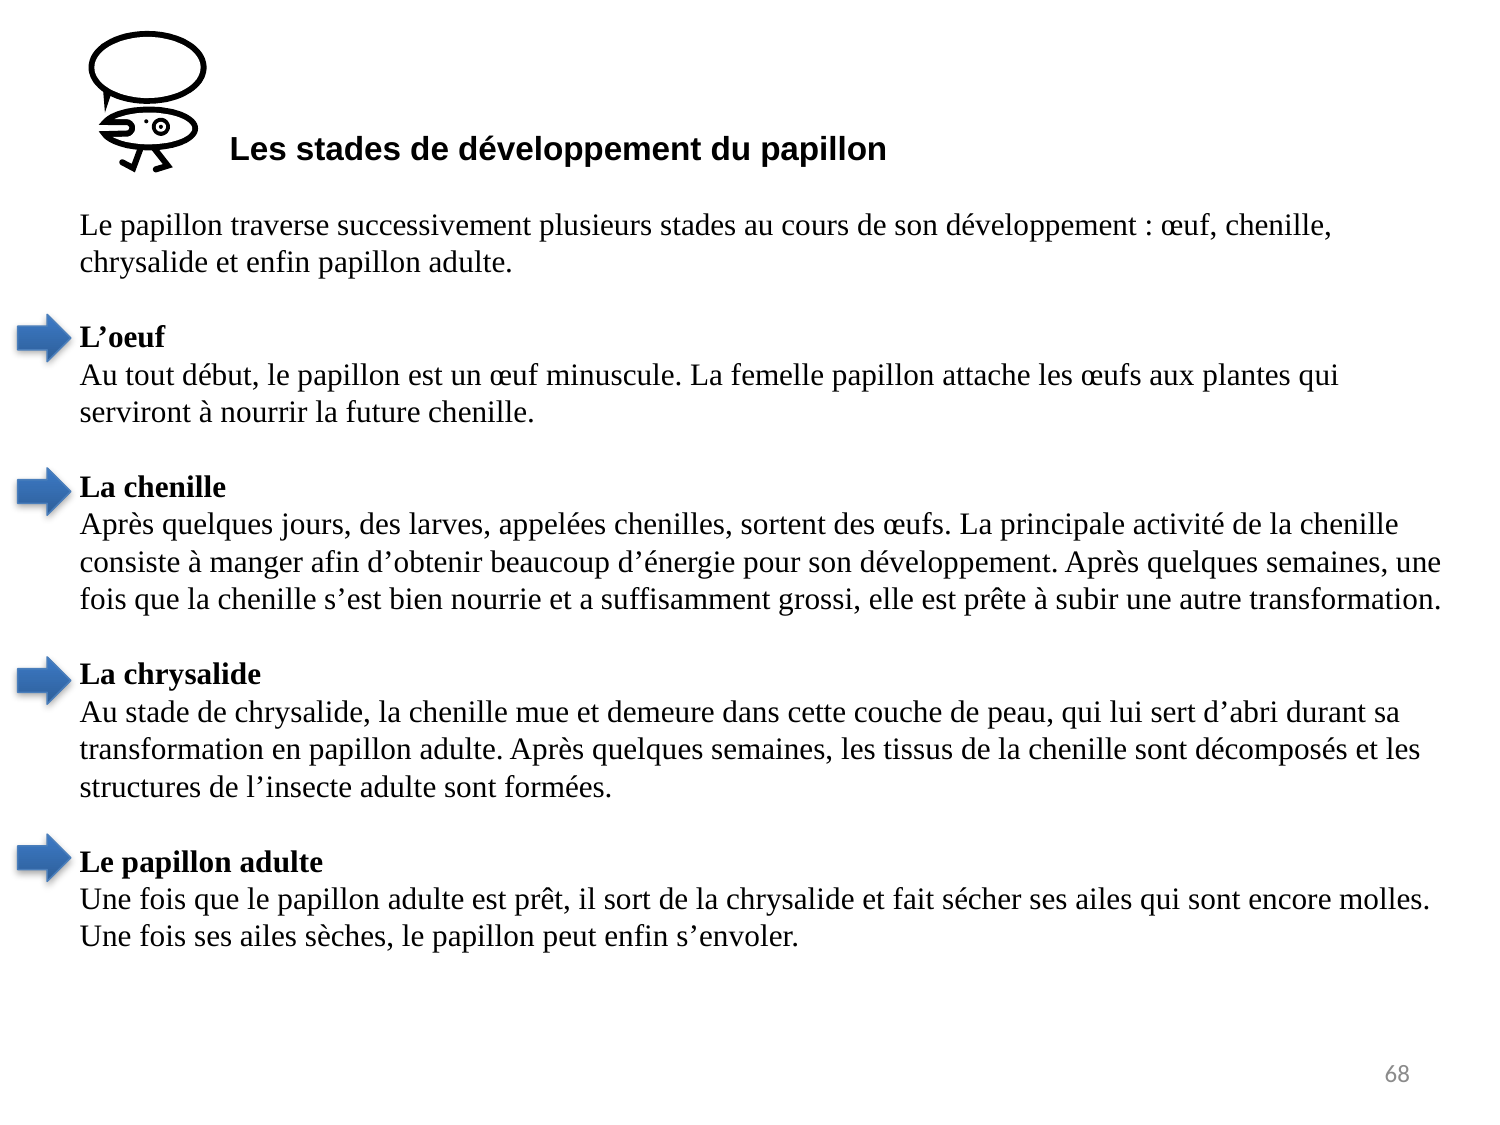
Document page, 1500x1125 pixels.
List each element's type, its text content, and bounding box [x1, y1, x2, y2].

text_box Les stades de développement du papillon Le papillon traverse successivement plusieurs stades au cours de son développement : œuf, chenille, chrysalide et enfin papillon adulte. L’oeuf Au tout début, le papillon est un œuf minuscule. La femelle papillon attache les œufs aux plantes qui serviront à nourrir la future chenille. La chenille Après quelques jours, des larves, appelées chenilles, sortent des œufs. La principale activité de la chenille consiste à manger afin d’obtenir beaucoup d’énergie pour son développement. Après quelques semaines, une fois que la chenille s’est bien nourrie et a suffisamment grossi, elle est prête à subir une autre transformation. La chrysalide Au stade de chrysalide, la chenille mue et demeure dans cette couche de peau, qui lui sert d’abri durant sa transformation en papillon adulte. Après quelques semaines, les tissus de la chenille sont décomposés et les structures de l’insecte adulte sont formées. Le papillon adulte Une fois que le papillon adulte est prêt, il sort de la chrysalide et fait sécher ses ailes qui sont encore molles. Une fois ses ailes sèches, le papillon peut enfin s’envoler. [64, 44, 1471, 961]
picture [88, 30, 207, 173]
slide_number 68 [1074, 1042, 1425, 1103]
text_box [16, 833, 72, 883]
text_box [16, 313, 72, 363]
text_box [16, 656, 72, 705]
text_box [16, 467, 72, 516]
